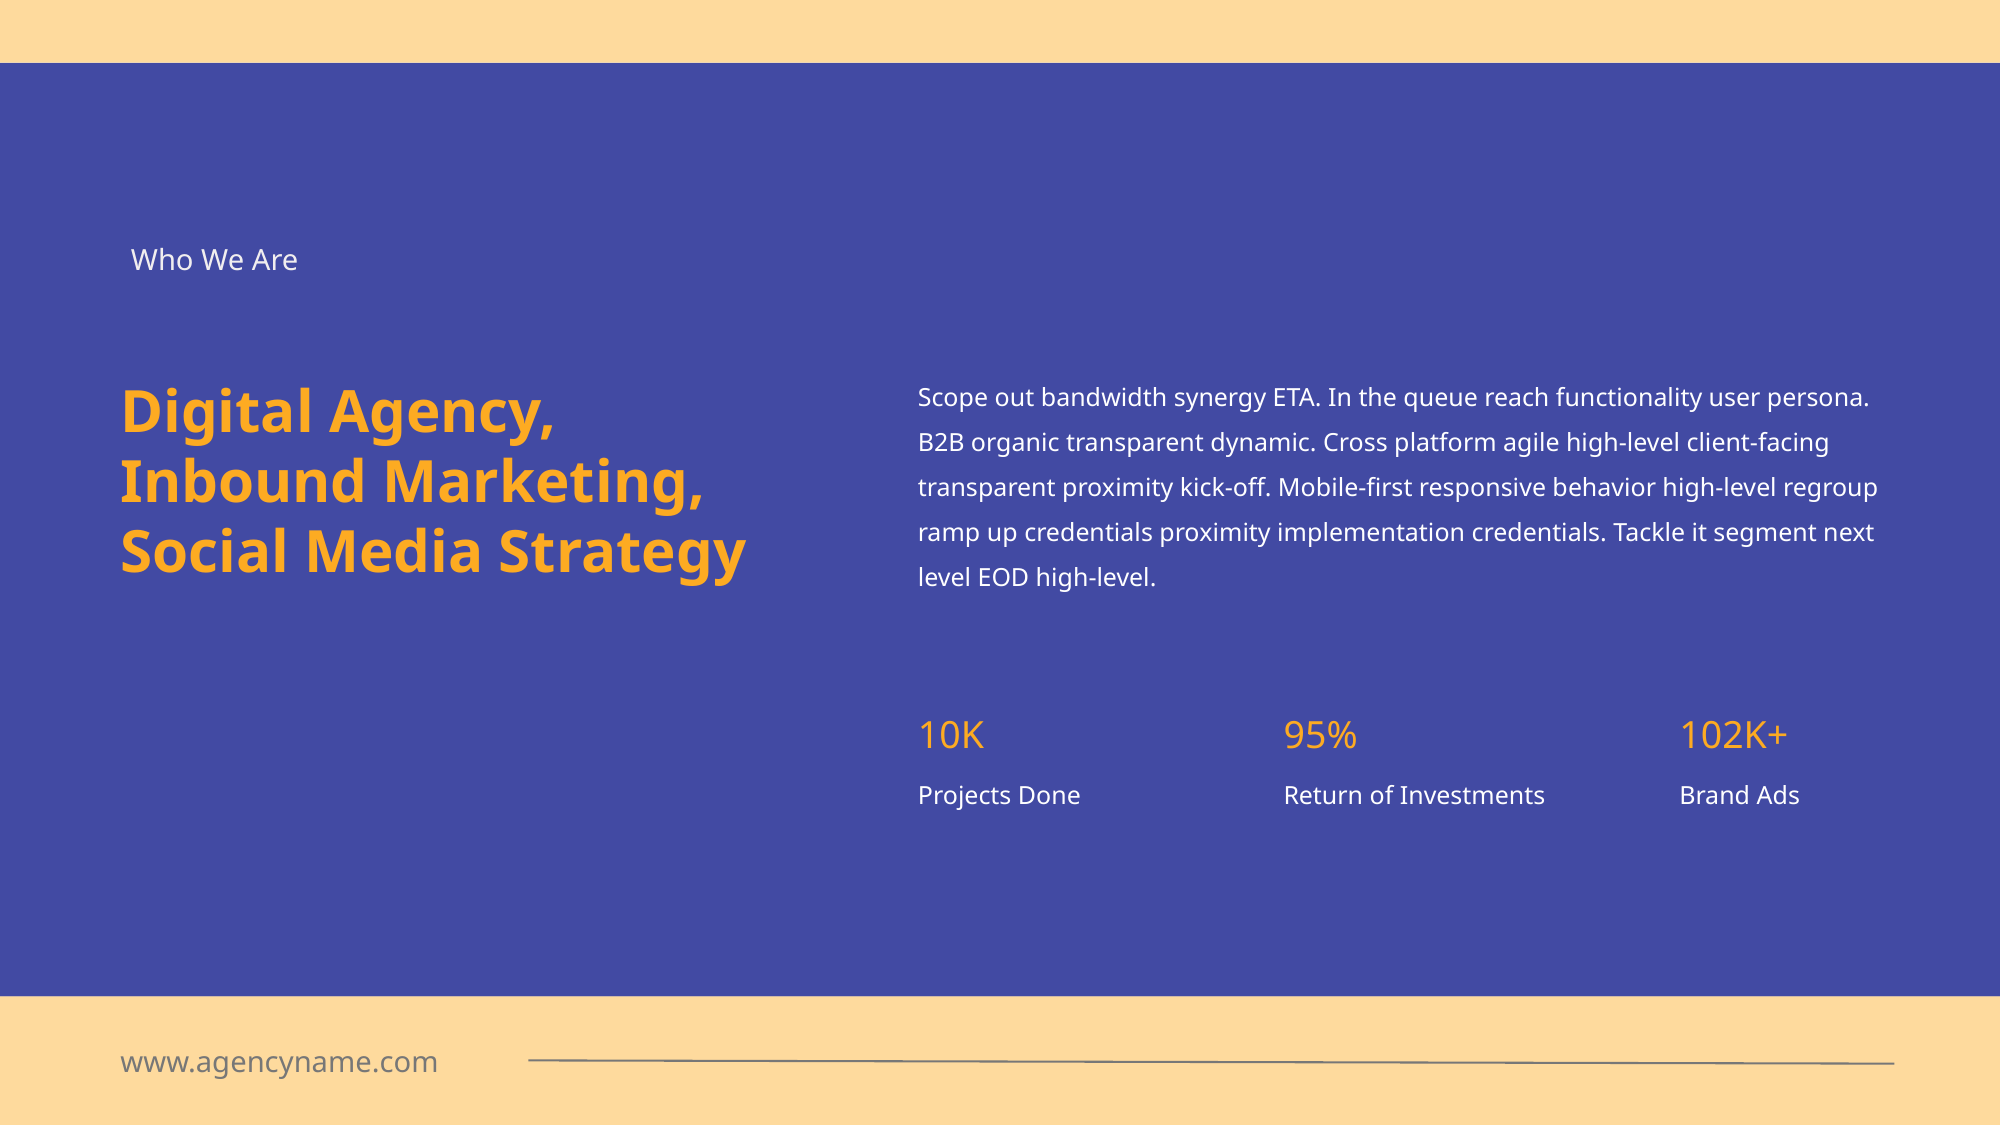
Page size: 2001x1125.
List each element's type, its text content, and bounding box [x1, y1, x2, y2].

text_box [0, 0, 2000, 62]
text_box www.agencyname.com [105, 1035, 529, 1086]
text_box [0, 997, 2000, 1125]
picture [0, 62, 2000, 997]
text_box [528, 1060, 1895, 1064]
